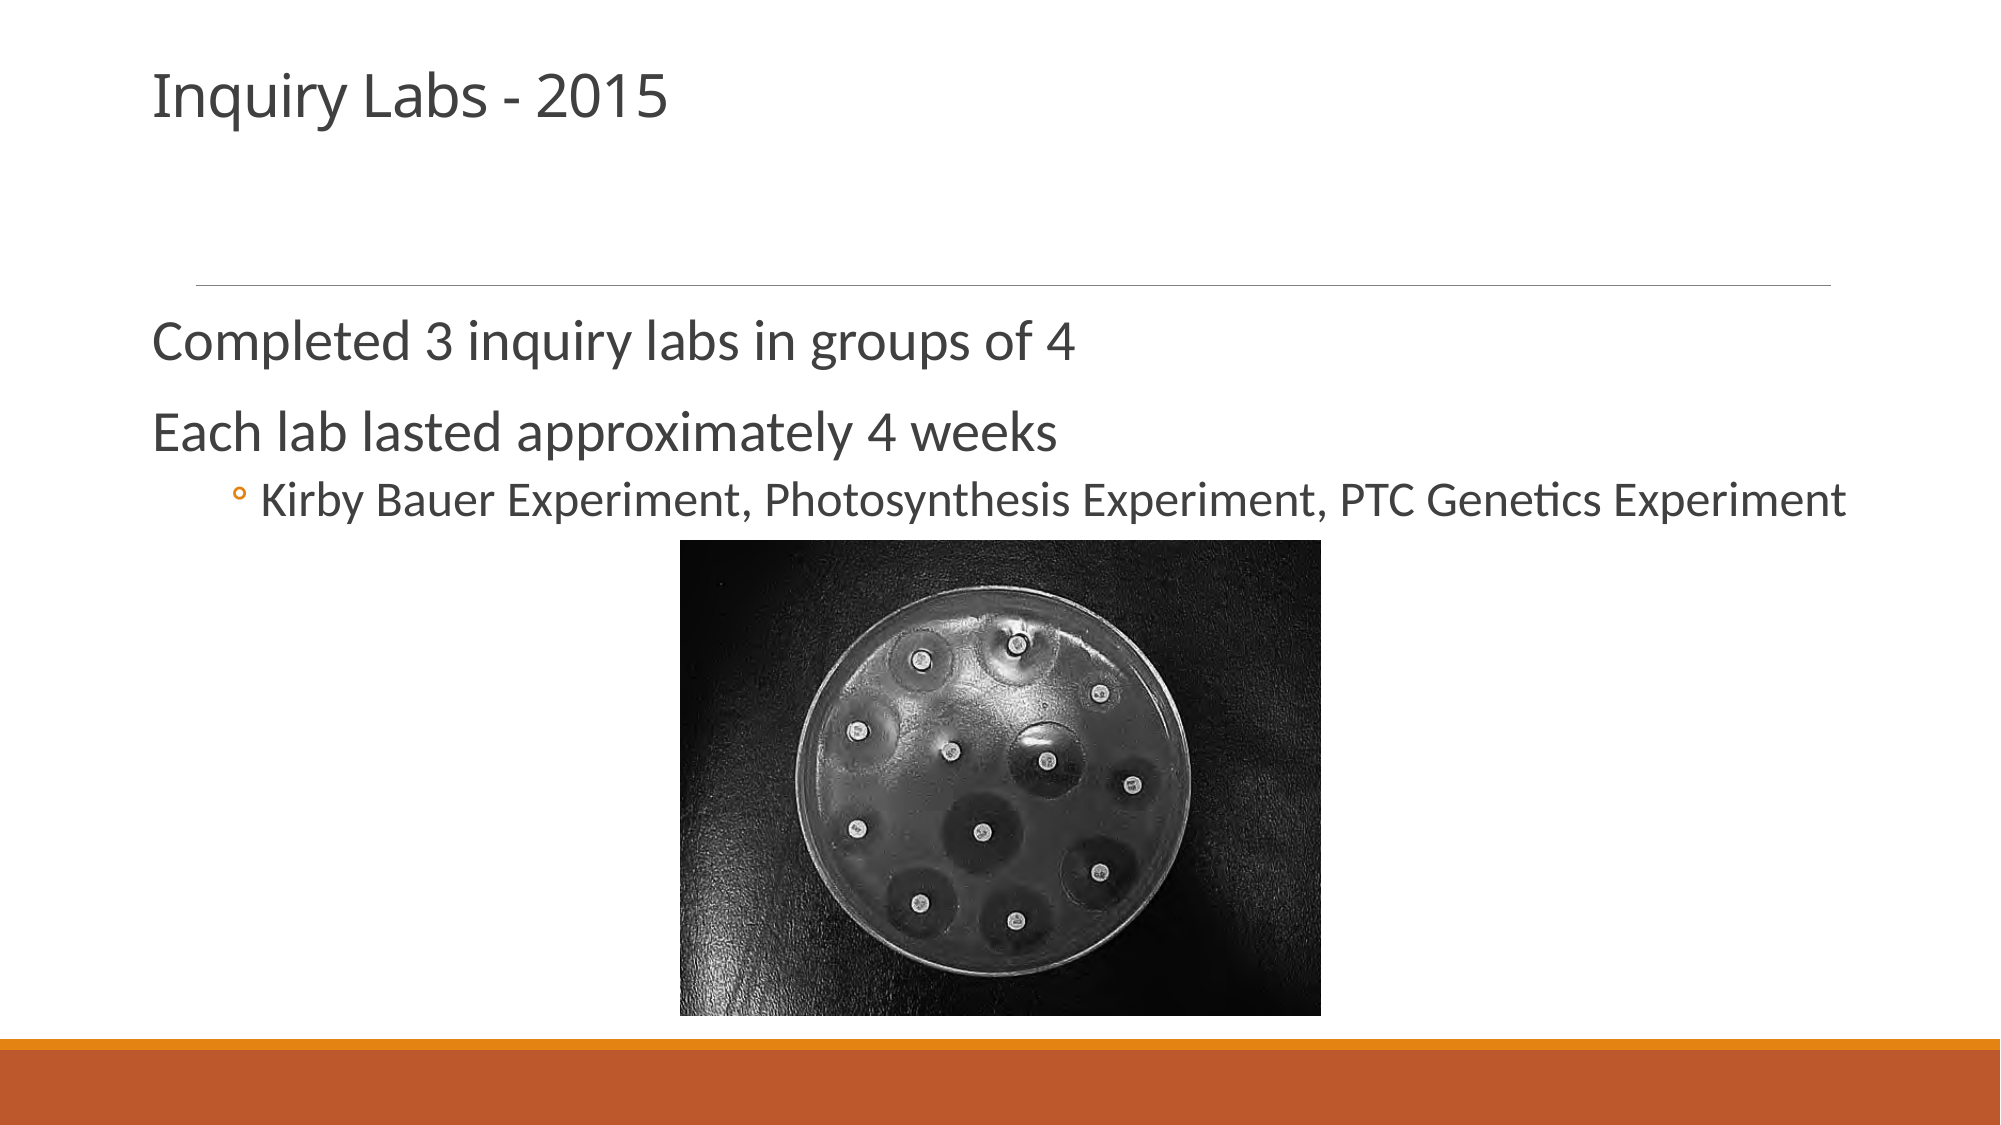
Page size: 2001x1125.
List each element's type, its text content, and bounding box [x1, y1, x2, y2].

list Completed 3 inquiry labs in groups of 4 Each lab lasted approximately 4 weeks Kirby Bauer Experiment, Photosynthesis Experiment, PTC Genetics Experiment [137, 302, 1961, 1016]
picture [679, 539, 1321, 1016]
title Inquiry Labs - 2015 [137, 59, 1863, 137]
